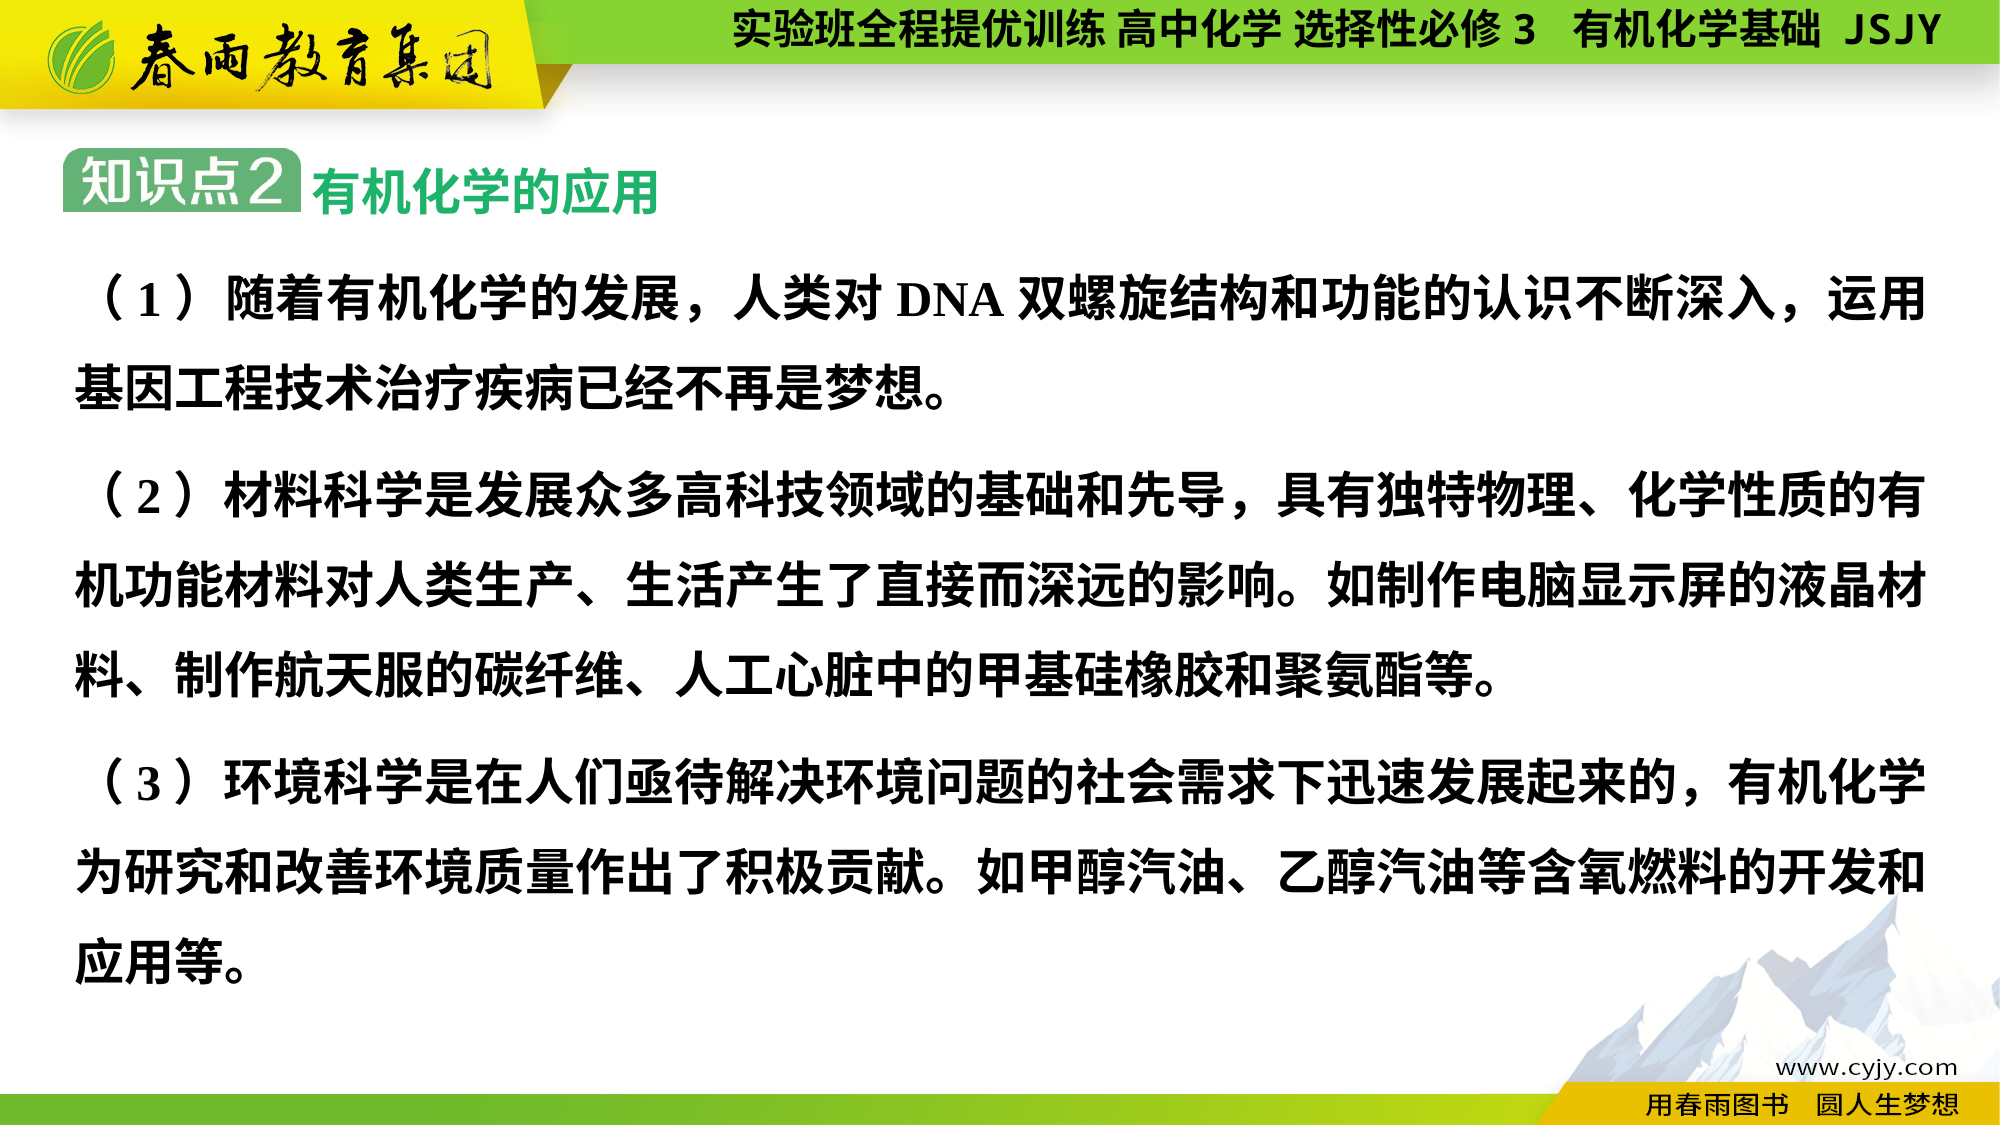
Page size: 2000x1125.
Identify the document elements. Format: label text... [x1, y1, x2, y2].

picture [0, 0, 2000, 1125]
list 有机化学的应用 （1）随着有机化学的发展，人类对DNA双螺旋结构和功能的认识不断深入，运用基因工程技术治疗疾病已经不再是梦想。 （2）材料科学是发展众多高科技领域的基础和先导，具有独特物理、化学性质的有机功能材料对人类生产、生活产生了直接而深远的影响。如制作电脑显示屏的液晶材料、制作航天服的碳纤维、人工心脏中的甲基硅橡胶和聚氨酯等。 （3）环境科学是在人们亟待解决环境问题的社会需求下迅速发展起来的，有机化学为研究和改善环境质量作出了积极贡献。如甲醇汽油、乙醇汽油等含氧燃料的开发和应用等。 [59, 122, 1944, 1006]
